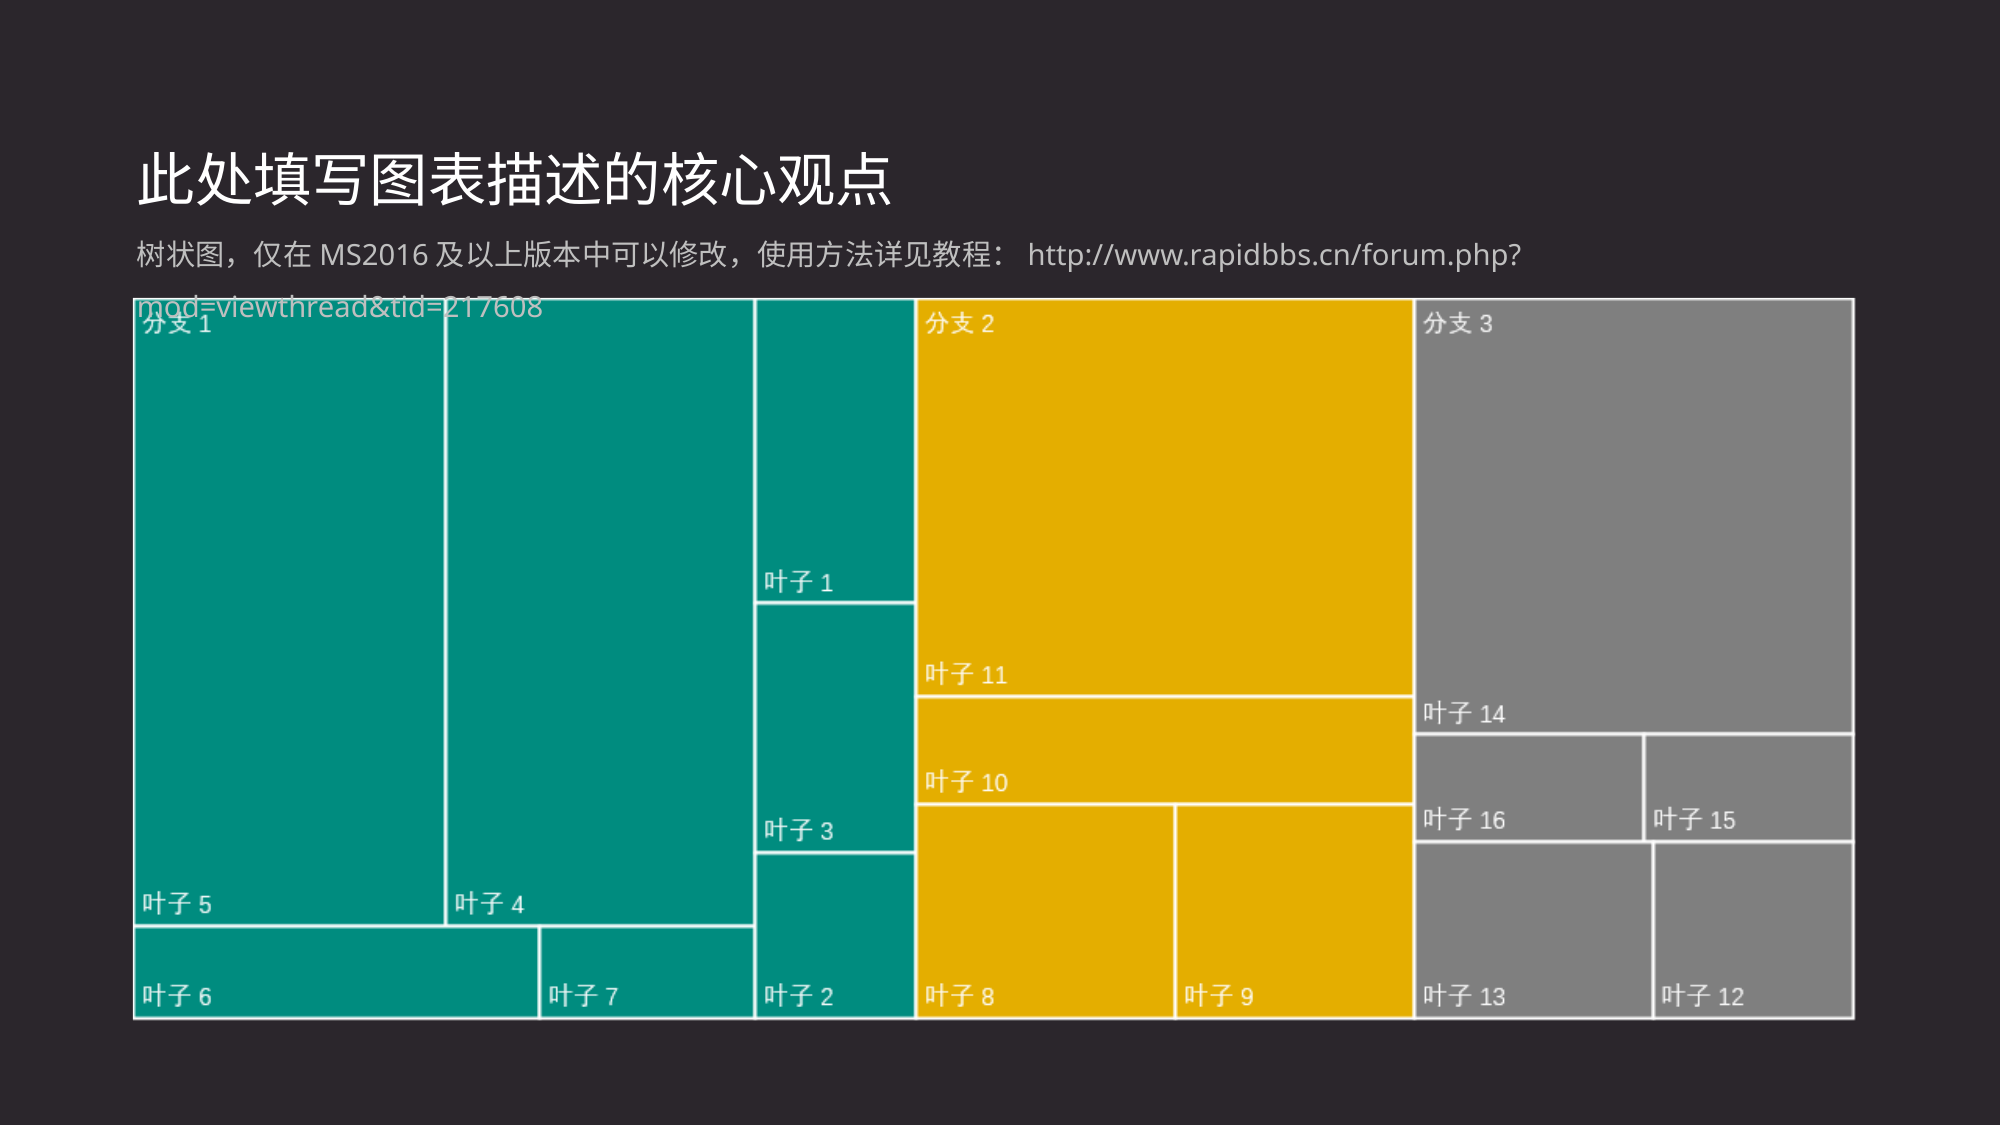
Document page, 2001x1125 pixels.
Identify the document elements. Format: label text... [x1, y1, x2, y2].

picture [122, 331, 1867, 1032]
text_box 此处填写图表描述的核心观点 [122, 100, 1186, 211]
text_box 树状图，仅在MS2016及以上版本中可以修改，使用方法详见教程：http://www.rapidbbs.cn/forum.php?mod=viewthread&tid=217608 [122, 211, 1930, 331]
